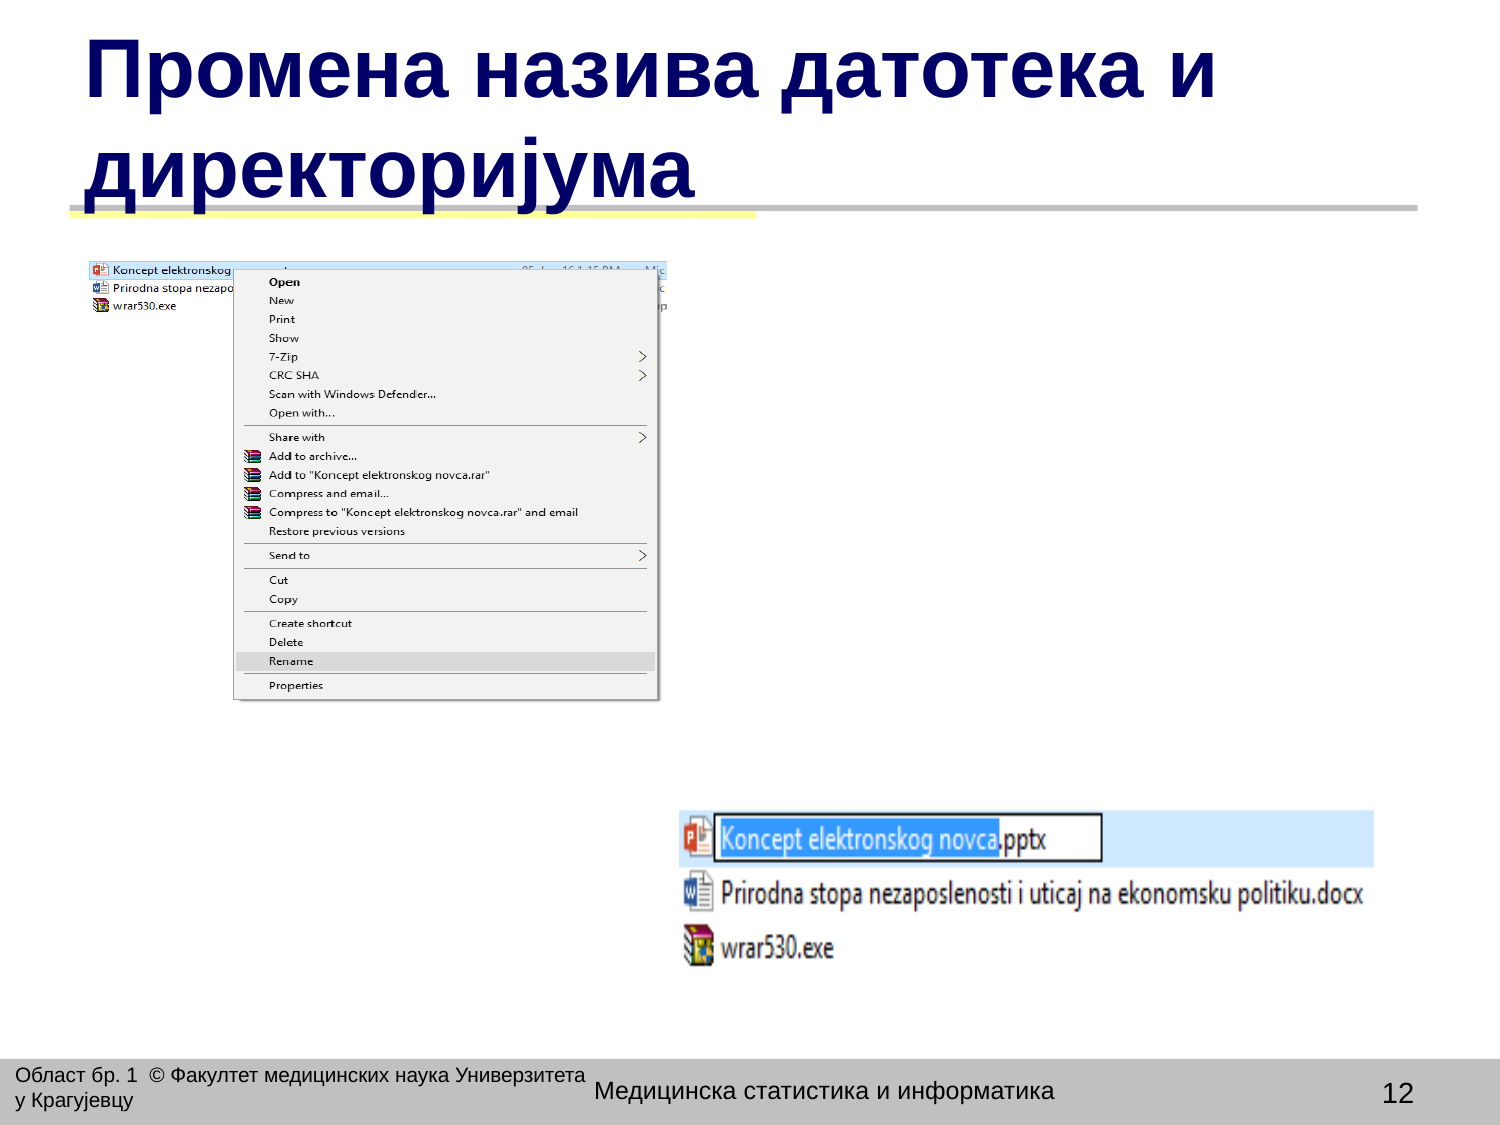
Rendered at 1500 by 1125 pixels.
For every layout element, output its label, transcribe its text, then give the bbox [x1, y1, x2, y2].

picture [81, 257, 667, 706]
footer Медицинска статистика и информатика [512, 1066, 1138, 1125]
slide_number Област бр. 1 © Факултет медицинских наука Универзитета у Крагујевцу [0, 1053, 614, 1108]
title Промена назива датотека и директоријума [69, 19, 1426, 208]
picture [678, 806, 1374, 978]
slide_number 12 [1155, 1066, 1430, 1125]
